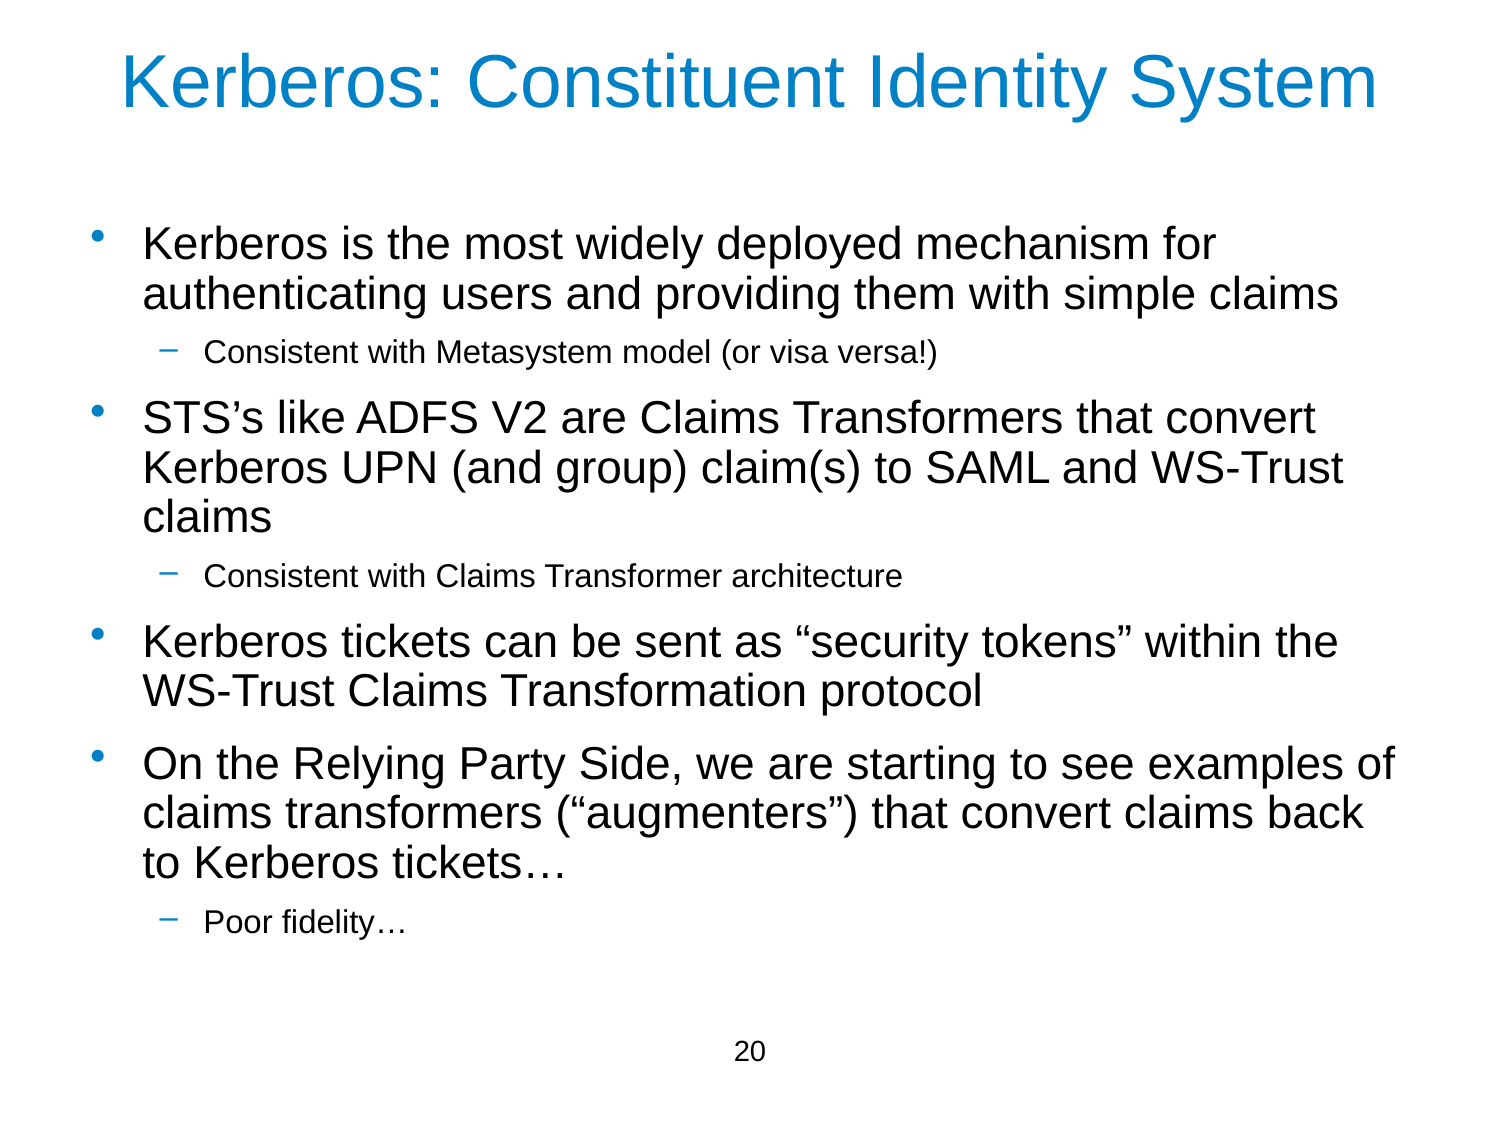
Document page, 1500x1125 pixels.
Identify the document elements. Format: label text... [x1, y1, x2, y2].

list Kerberos is the most widely deployed mechanism for authenticating users and providing them with simple claims Consistent with Metasystem model (or visa versa!) STS’s like ADFS V2 are Claims Transformers that convert Kerberos UPN (and group) claim(s) to SAML and WS-Trust claims Consistent with Claims Transformer architecture Kerberos tickets can be sent as “security tokens” within the WS-Trust Claims Transformation protocol On the Relying Party Side, we are starting to see examples of claims transformers (“augmenters”) that convert claims back to Kerberos tickets… Poor fidelity… [74, 212, 1426, 956]
title Kerberos: Constituent Identity System [74, 37, 1426, 136]
slide_number 19 [574, 1024, 926, 1103]
